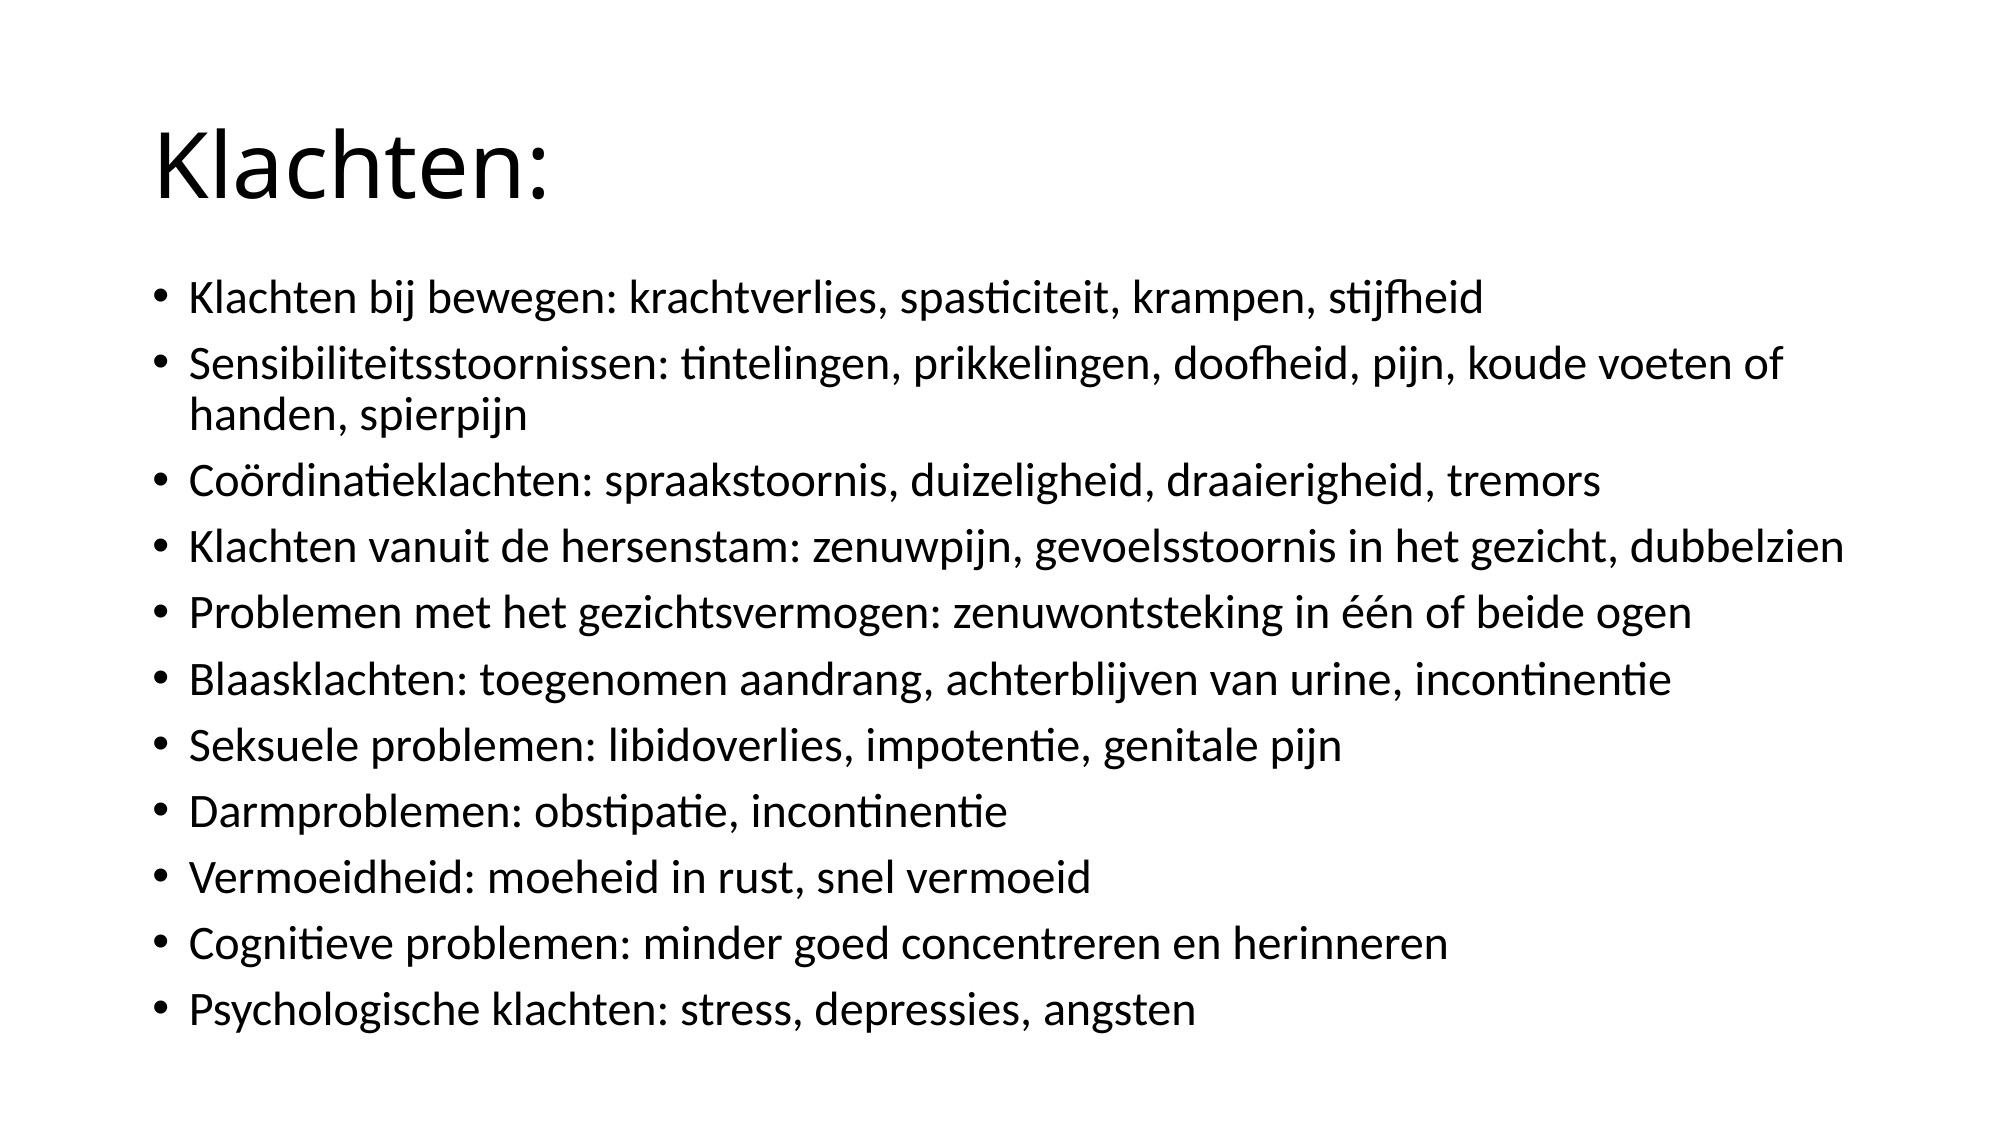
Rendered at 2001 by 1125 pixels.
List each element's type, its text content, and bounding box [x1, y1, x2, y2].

title Klachten: [137, 59, 1863, 202]
list Klachten bij bewegen: krachtverlies, spasticiteit, krampen, stijfheid Sensibiliteitsstoornissen: tintelingen, prikkelingen, doofheid, pijn, koude voeten of handen, spierpijn Coördinatieklachten: spraakstoornis, duizeligheid, draaierigheid, tremors Klachten vanuit de hersenstam: zenuwpijn, gevoelsstoornis in het gezicht, dubbelzien Problemen met het gezichtsvermogen: zenuwontsteking in één of beide ogen Blaasklachten: toegenomen aandrang, achterblijven van urine, incontinentie Seksuele problemen: libidoverlies, impotentie, genitale pijn Darmproblemen: obstipatie, incontinentie Vermoeidheid: moeheid in rust, snel vermoeid Cognitieve problemen: minder goed concentreren en herinneren Psychologische klachten: stress, depressies, angsten [137, 202, 1863, 1099]
